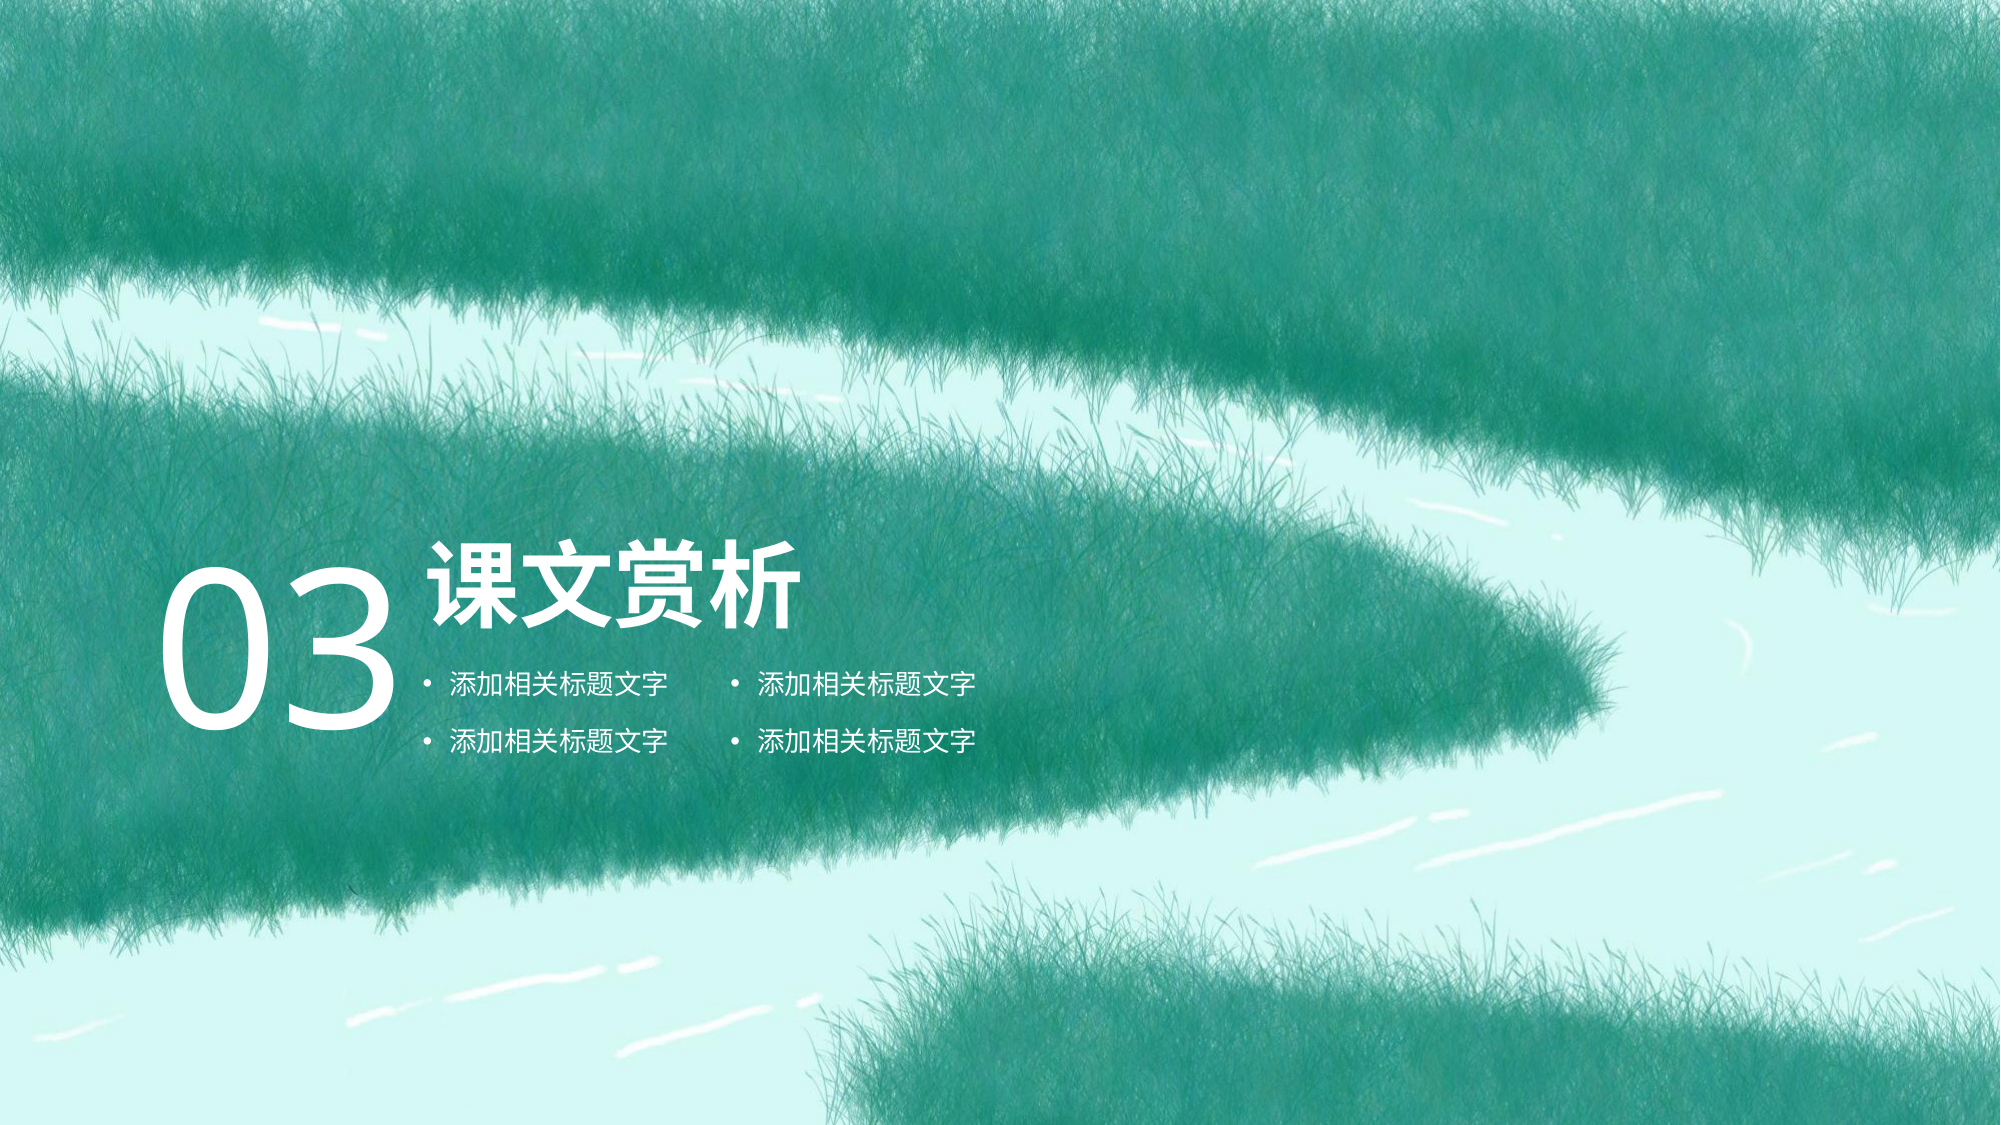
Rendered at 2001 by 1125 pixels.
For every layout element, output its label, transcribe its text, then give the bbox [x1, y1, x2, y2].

text_box 课文赏析 [424, 525, 1108, 640]
text_box 添加相关标题文字 [715, 716, 1101, 765]
picture [0, 0, 2000, 1125]
text_box 03 [135, 505, 425, 773]
text_box 添加相关标题文字 [715, 659, 1101, 708]
text_box 添加相关标题文字 [407, 716, 715, 765]
text_box 添加相关标题文字 [407, 659, 715, 708]
